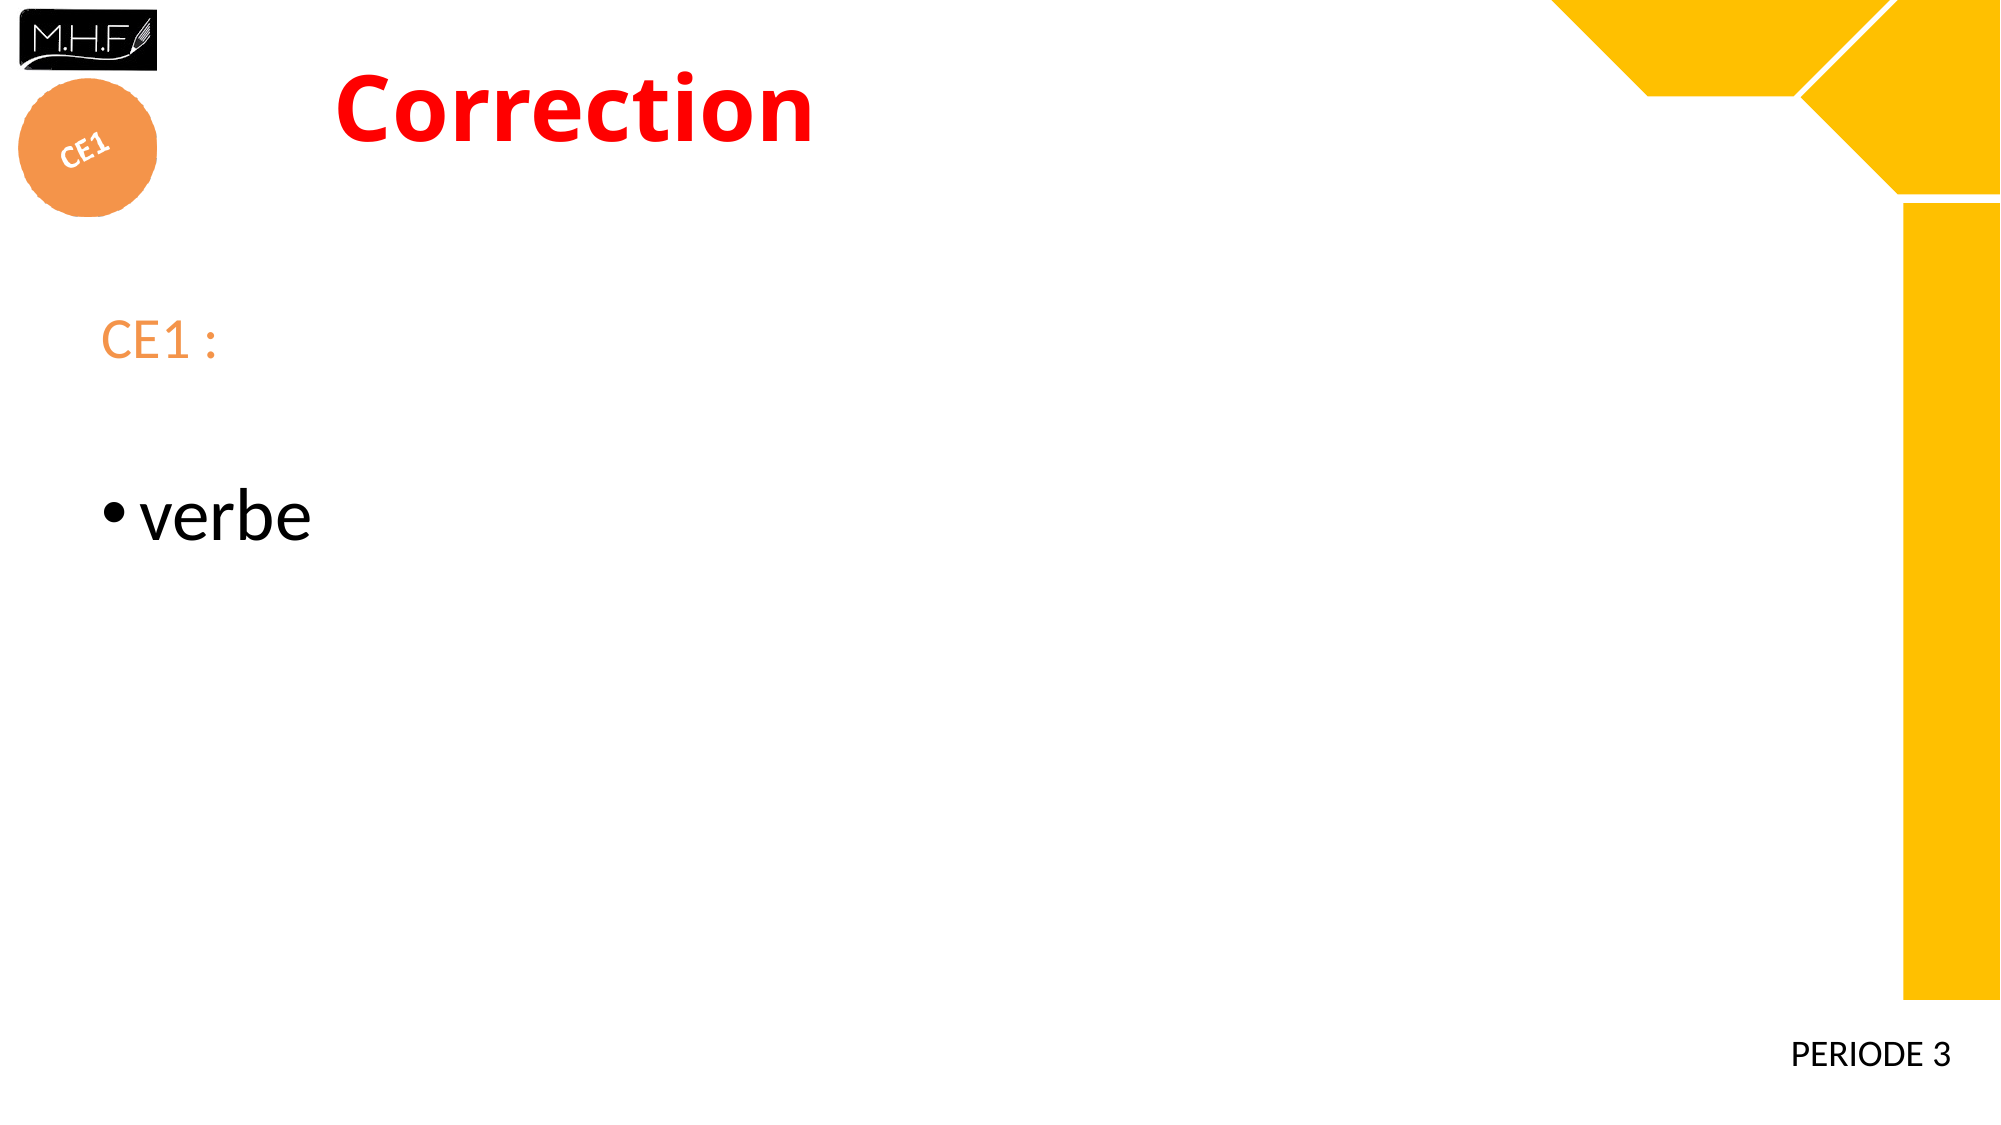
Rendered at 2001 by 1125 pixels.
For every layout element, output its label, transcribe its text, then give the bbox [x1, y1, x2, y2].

list CE1 : verbe [86, 300, 1853, 1015]
text_box PERIODE 3 [1362, 1021, 1967, 1125]
text_box [1902, 202, 2000, 1001]
text_box [1799, 0, 2000, 196]
text_box [1549, 0, 1892, 98]
picture [18, 78, 157, 218]
picture [16, 7, 157, 74]
title Correction [318, 3, 1865, 221]
